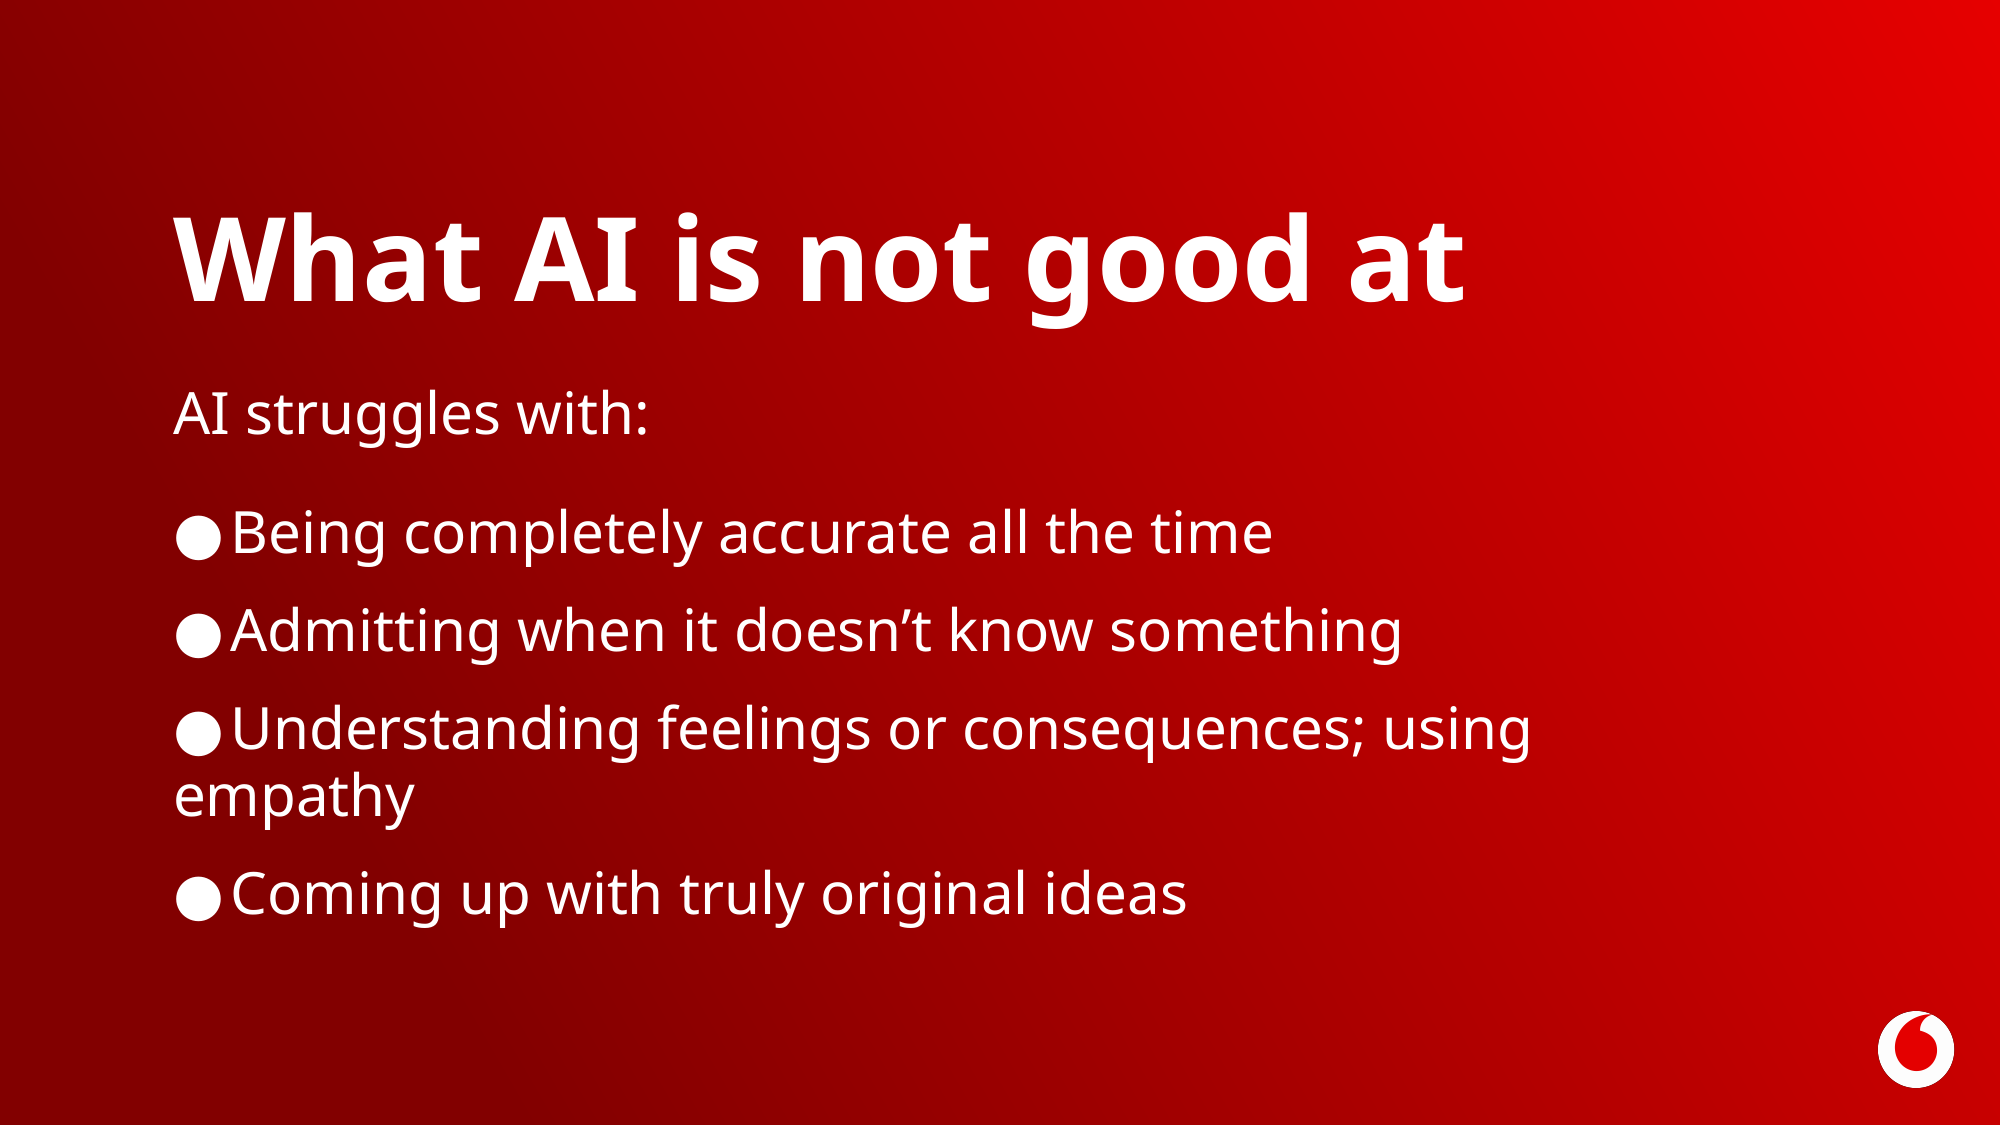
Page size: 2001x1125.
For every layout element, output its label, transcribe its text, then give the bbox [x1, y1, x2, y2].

text_box ● Being completely accurate all the time ● Admitting when it doesn’t know something ● Understanding feelings or consequences; using empathy ● Coming up with truly original ideas [173, 498, 1541, 904]
text_box What AI is not good at [173, 241, 1762, 325]
text_box AI struggles with: [173, 362, 1541, 481]
picture [1874, 1007, 1963, 1092]
